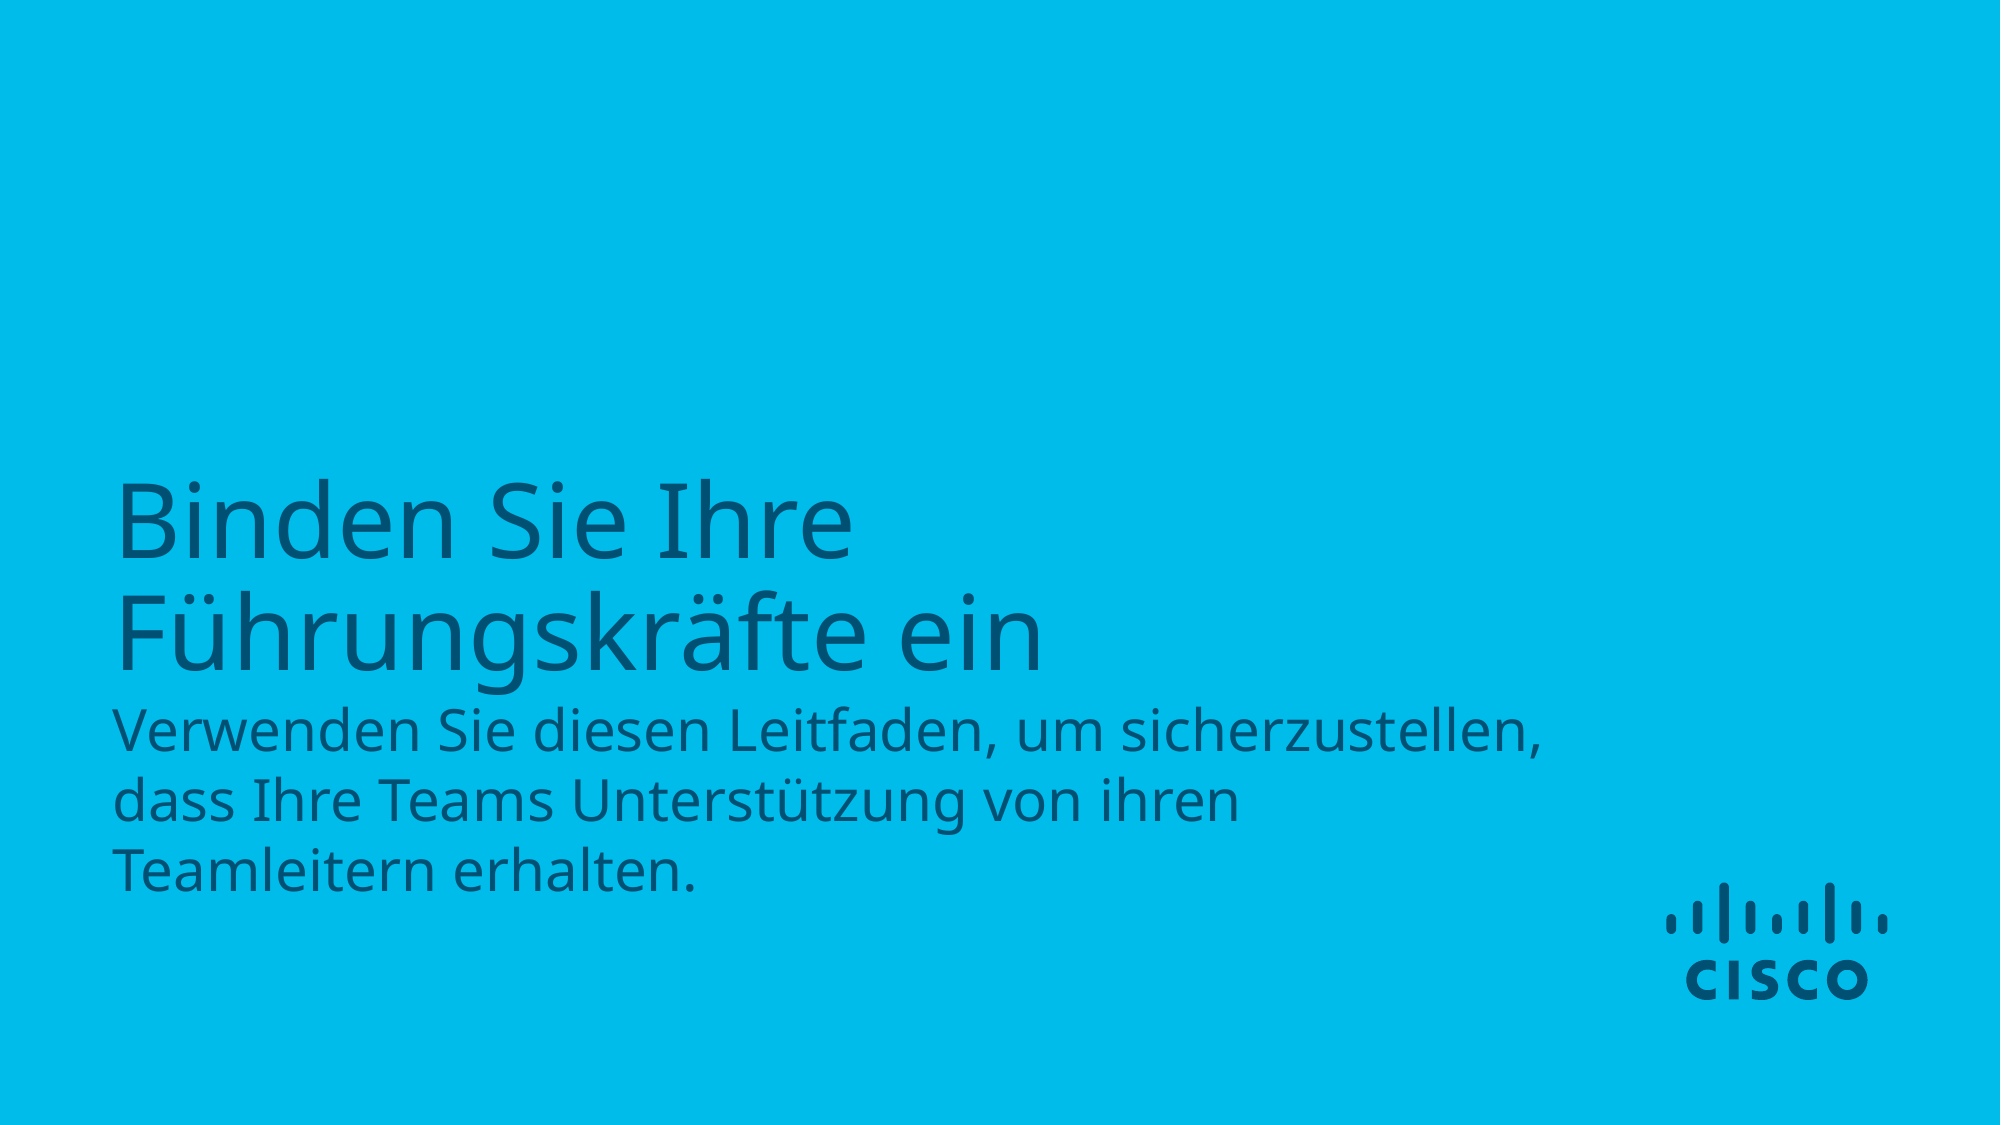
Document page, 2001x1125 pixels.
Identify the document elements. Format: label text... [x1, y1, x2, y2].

text_box [1798, 900, 1809, 934]
text_box [1825, 882, 1835, 944]
text_box Binden Sie Ihre Führungskräfte ein Verwenden Sie diesen Leitfaden, um sicherzustellen, dass Ihre Teams Unterstützung von ihren Teamleitern erhalten. [112, 468, 1571, 890]
text_box [1851, 900, 1862, 934]
text_box [1666, 914, 1677, 934]
text_box [1772, 914, 1782, 934]
text_box [1745, 900, 1756, 934]
text_box [1728, 960, 1739, 1000]
text_box [1826, 959, 1868, 1000]
text_box [1719, 882, 1729, 944]
text_box [1877, 914, 1888, 934]
text_box [1787, 959, 1817, 1000]
text_box [1686, 959, 1716, 1000]
text_box [1692, 900, 1703, 934]
text_box [1751, 959, 1779, 1000]
